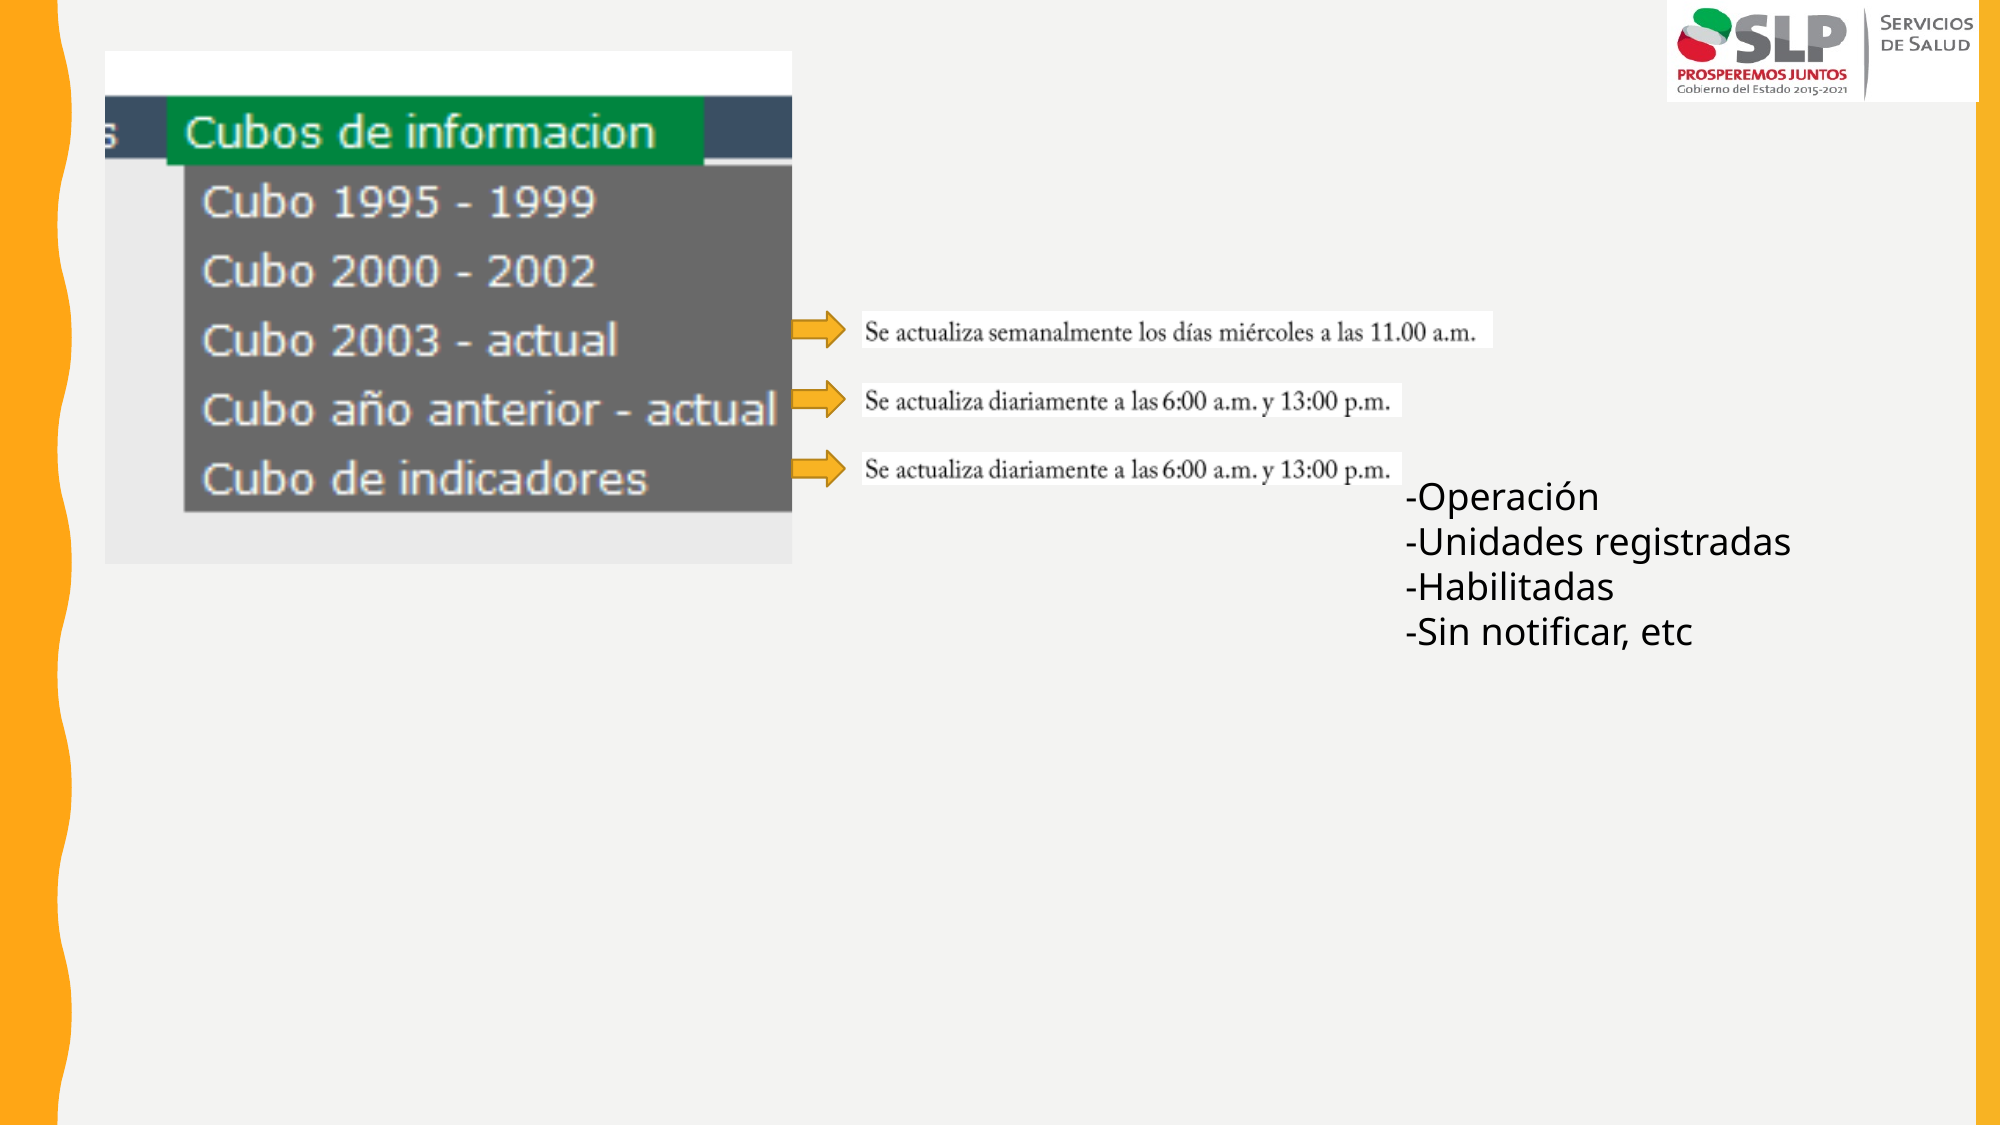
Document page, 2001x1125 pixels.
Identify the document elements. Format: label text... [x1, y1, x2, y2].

picture [1667, 0, 1979, 102]
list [105, 51, 793, 564]
picture [862, 452, 1402, 485]
text_box [793, 380, 846, 419]
text_box -Operación -Unidades registradas -Habilitadas -Sin notificar, etc [1390, 465, 1807, 661]
picture [862, 383, 1402, 417]
picture [862, 311, 1493, 348]
text_box [793, 449, 846, 488]
text_box [793, 310, 846, 349]
